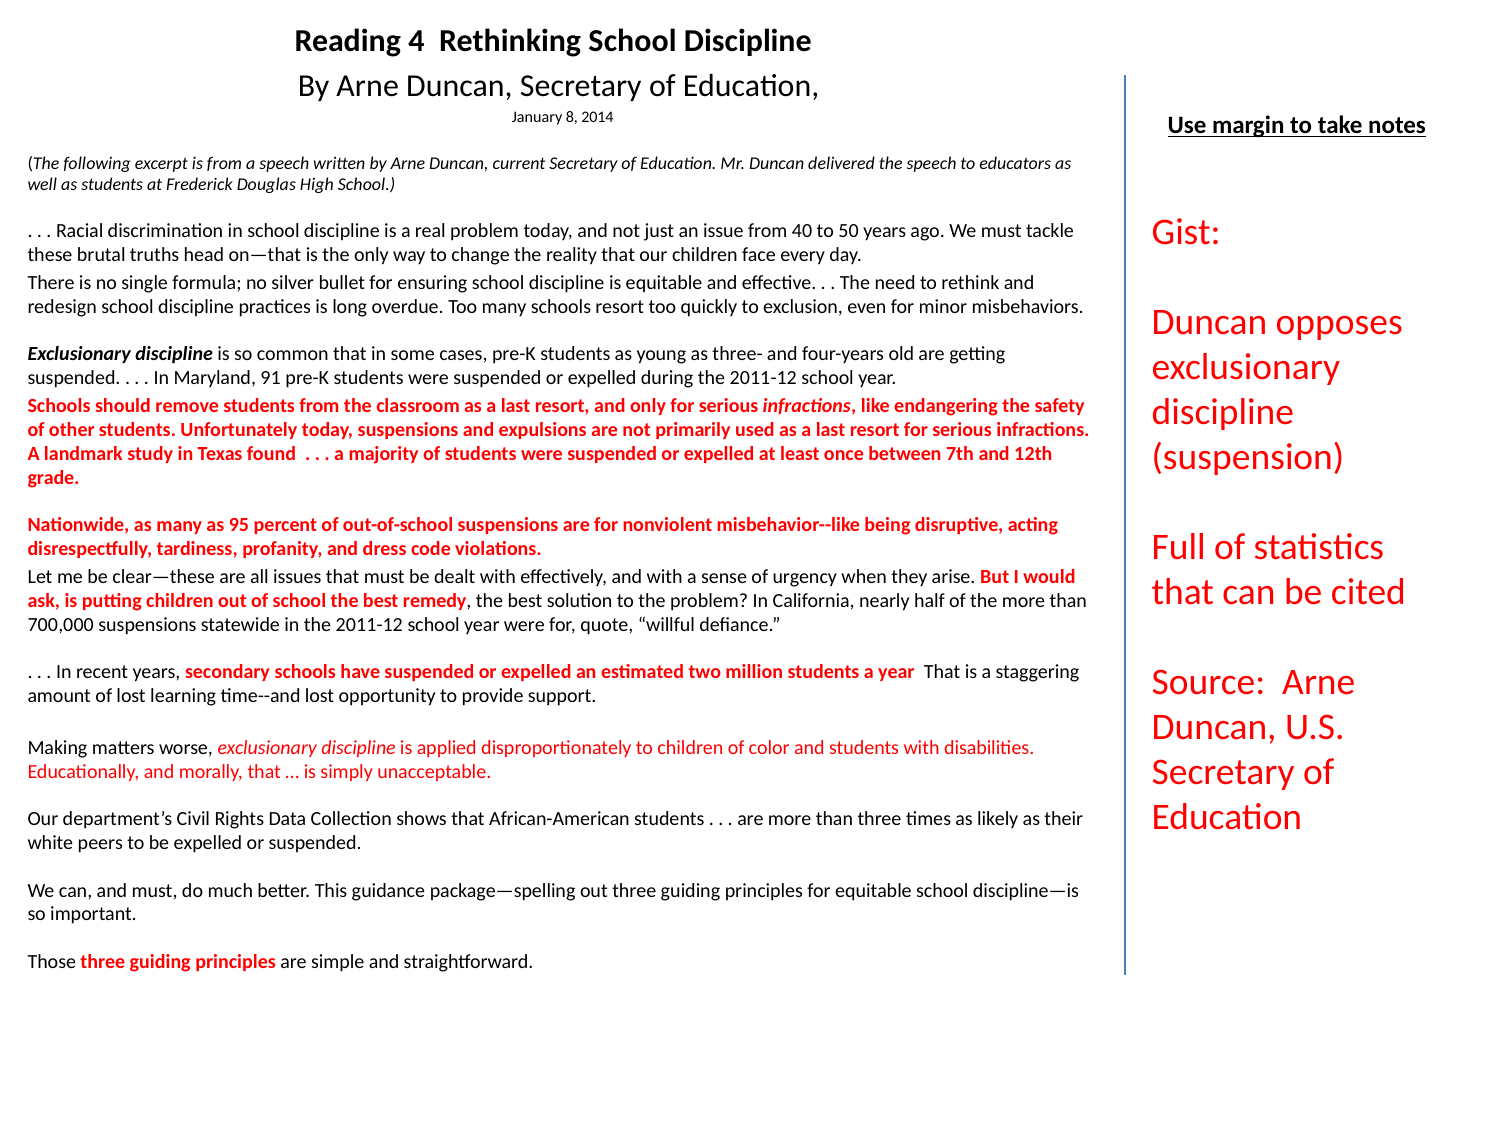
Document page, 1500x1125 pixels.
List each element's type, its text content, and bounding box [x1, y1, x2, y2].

text_box Use margin to take notes [1137, 101, 1457, 158]
text_box Gist: Duncan opposes exclusionary discipline (suspension) Full of statistics that can be cited Source: Arne Duncan, U.S. Secretary of Education [1136, 199, 1457, 845]
subtitle Reading 4 Rethinking School Discipline By Arne Duncan, Secretary of Education, January 8, 2014 (The following excerpt is from a speech written by Arne Duncan, current Secretary of Education. Mr. Duncan delivered the speech to educators as well as students at Frederick Douglas High School.) . . . Racial discrimination in school discipline is a real problem today, and not just an issue from 40 to 50 years ago. We must tackle these brutal truths head on—that is the only way to change the reality that our children face every day. There is no single formula; no silver bullet for ensuring school discipline is equitable and effective. . . The need to rethink and redesign school discipline practices is long overdue. Too many schools resort too quickly to exclusion, even for minor misbehaviors. Exclusionary discipline is so common that in some cases, pre-K students as young as three- and four-years old are getting suspended. . . . In Maryland, 91 pre-K students were suspended or expelled during the 2011-12 school year. Schools should remove students from the classroom as a last resort, and only for serious infractions, like endangering the safety of other students. Unfortunately today, suspensions and expulsions are not primarily used as a last resort for serious infractions. A landmark study in Texas found . . . a majority of students were suspended or expelled at least once between 7th and 12th grade. Nationwide, as many as 95 percent of out-of-school suspensions are for nonviolent misbehavior--like being disruptive, acting disrespectfully, tardiness, profanity, and dress code violations. Let me be clear—these are all issues that must be dealt with effectively, and with a sense of urgency when they arise. But I would ask, is putting children out of school the best remedy, the best solution to the problem? In California, nearly half of the more than 700,000 suspensions statewide in the 2011-12 school year were for, quote, “willful defiance.” . . . In recent years, secondary schools have suspended or expelled an estimated two million students a year. That is a staggering amount of lost learning time--and lost opportunity to provide support. Making matters worse, exclusionary discipline is applied disproportionately to children of color and students with disabilities. Educationally, and morally, that … is simply unacceptable. Our department’s Civil Rights Data Collection shows that African-American students . . . are more than three times as likely as their white peers to be expelled or suspended. We can, and must, do much better. This guidance package—spelling out three guiding principles for equitable school discipline—is so important. Those three guiding principles are simple and straightforward. [12, 12, 1113, 1013]
